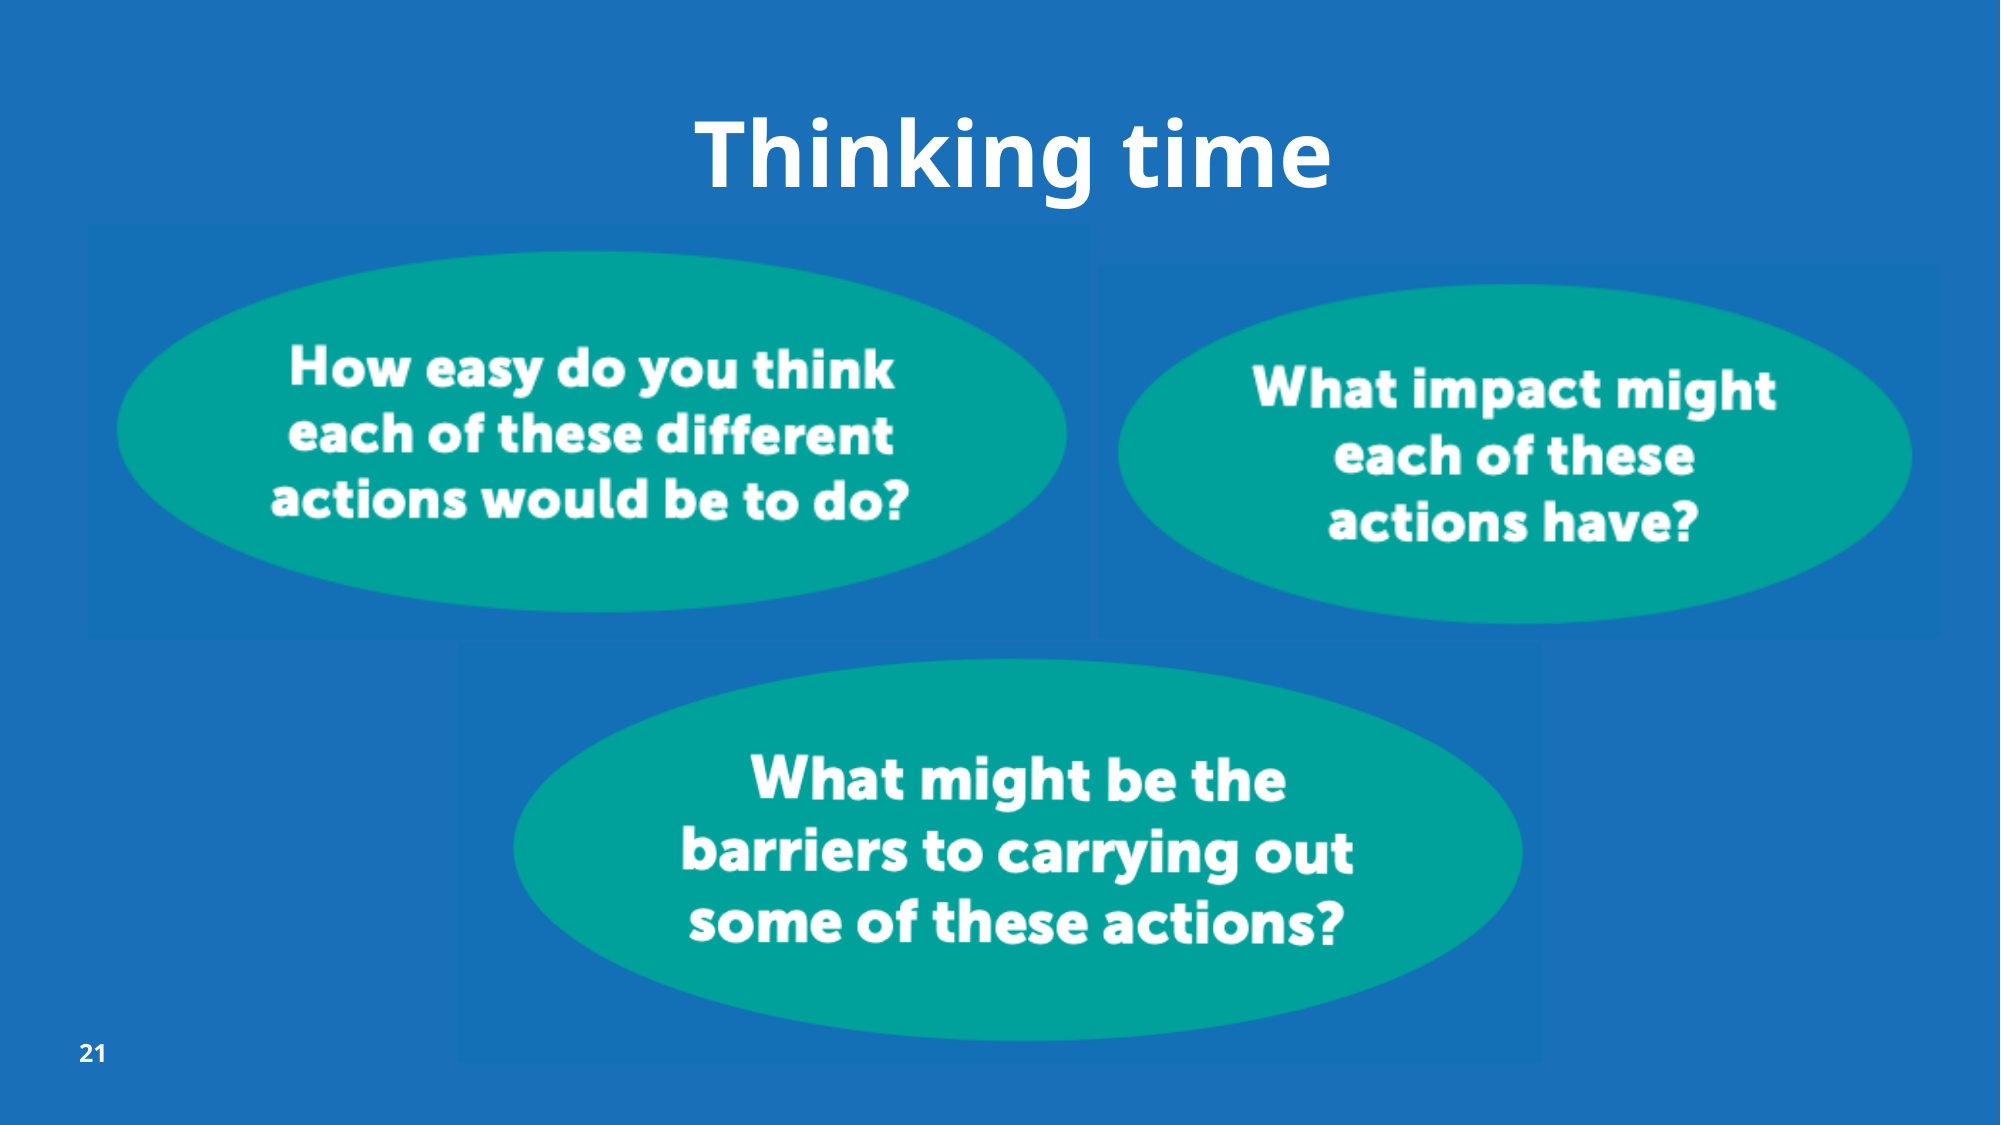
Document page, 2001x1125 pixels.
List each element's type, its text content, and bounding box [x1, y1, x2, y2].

picture [458, 643, 1542, 1062]
title Thinking time [113, 118, 1914, 307]
picture [1097, 259, 1940, 638]
picture [88, 225, 1090, 638]
slide_number 21 [79, 1023, 189, 1072]
